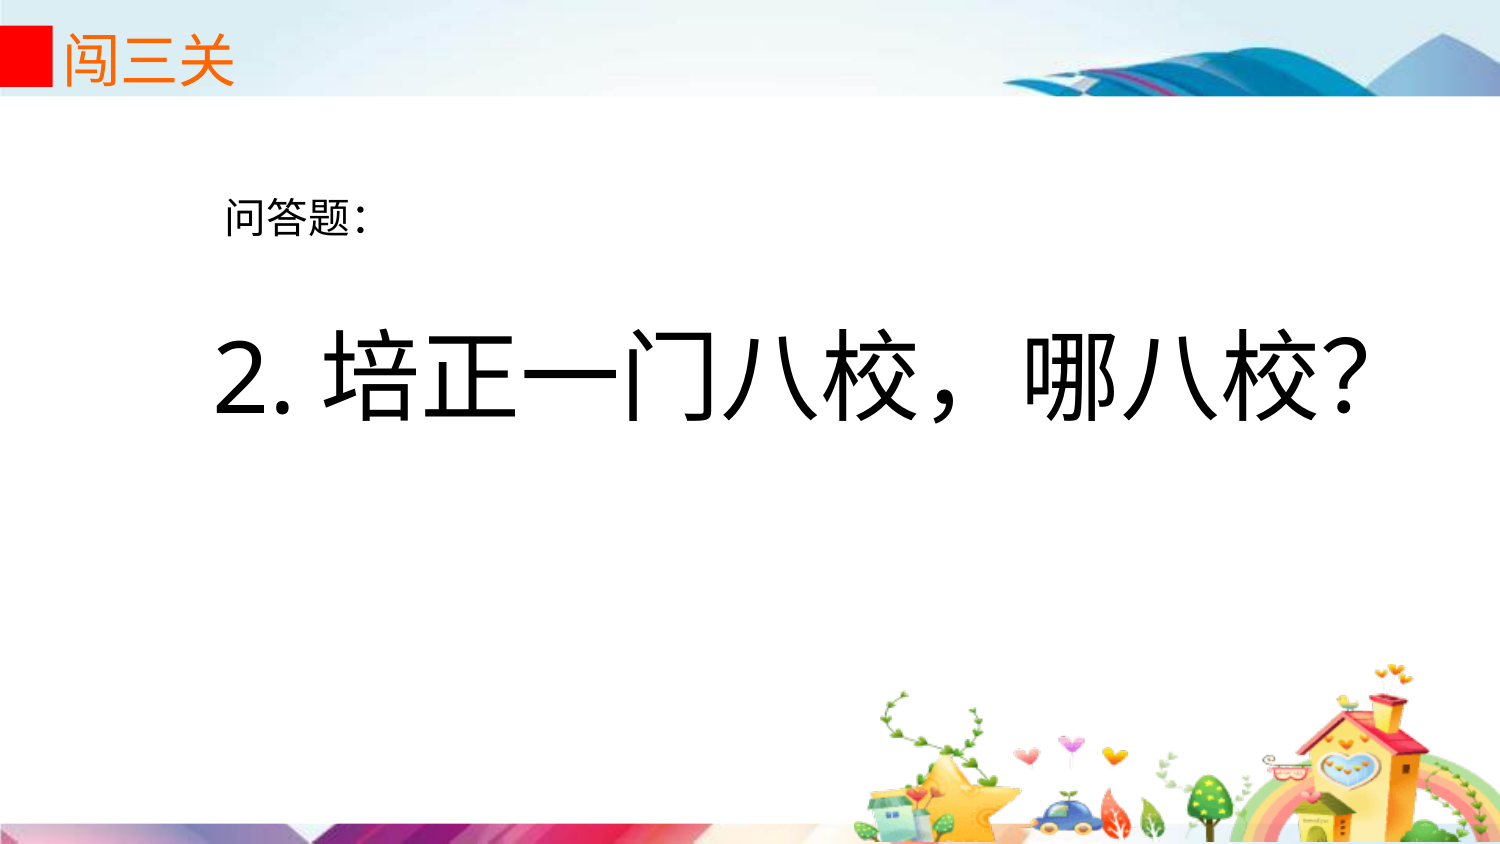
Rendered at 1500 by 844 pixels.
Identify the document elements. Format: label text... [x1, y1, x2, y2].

picture [0, 664, 1500, 844]
text_box 闯三关 [47, 16, 253, 102]
picture [0, 0, 1500, 96]
picture [0, 87, 47, 96]
picture [1189, 88, 1203, 96]
text_box 问答题： [210, 184, 407, 250]
text_box 2.培正一门八校，哪八校？ [153, 306, 1380, 441]
